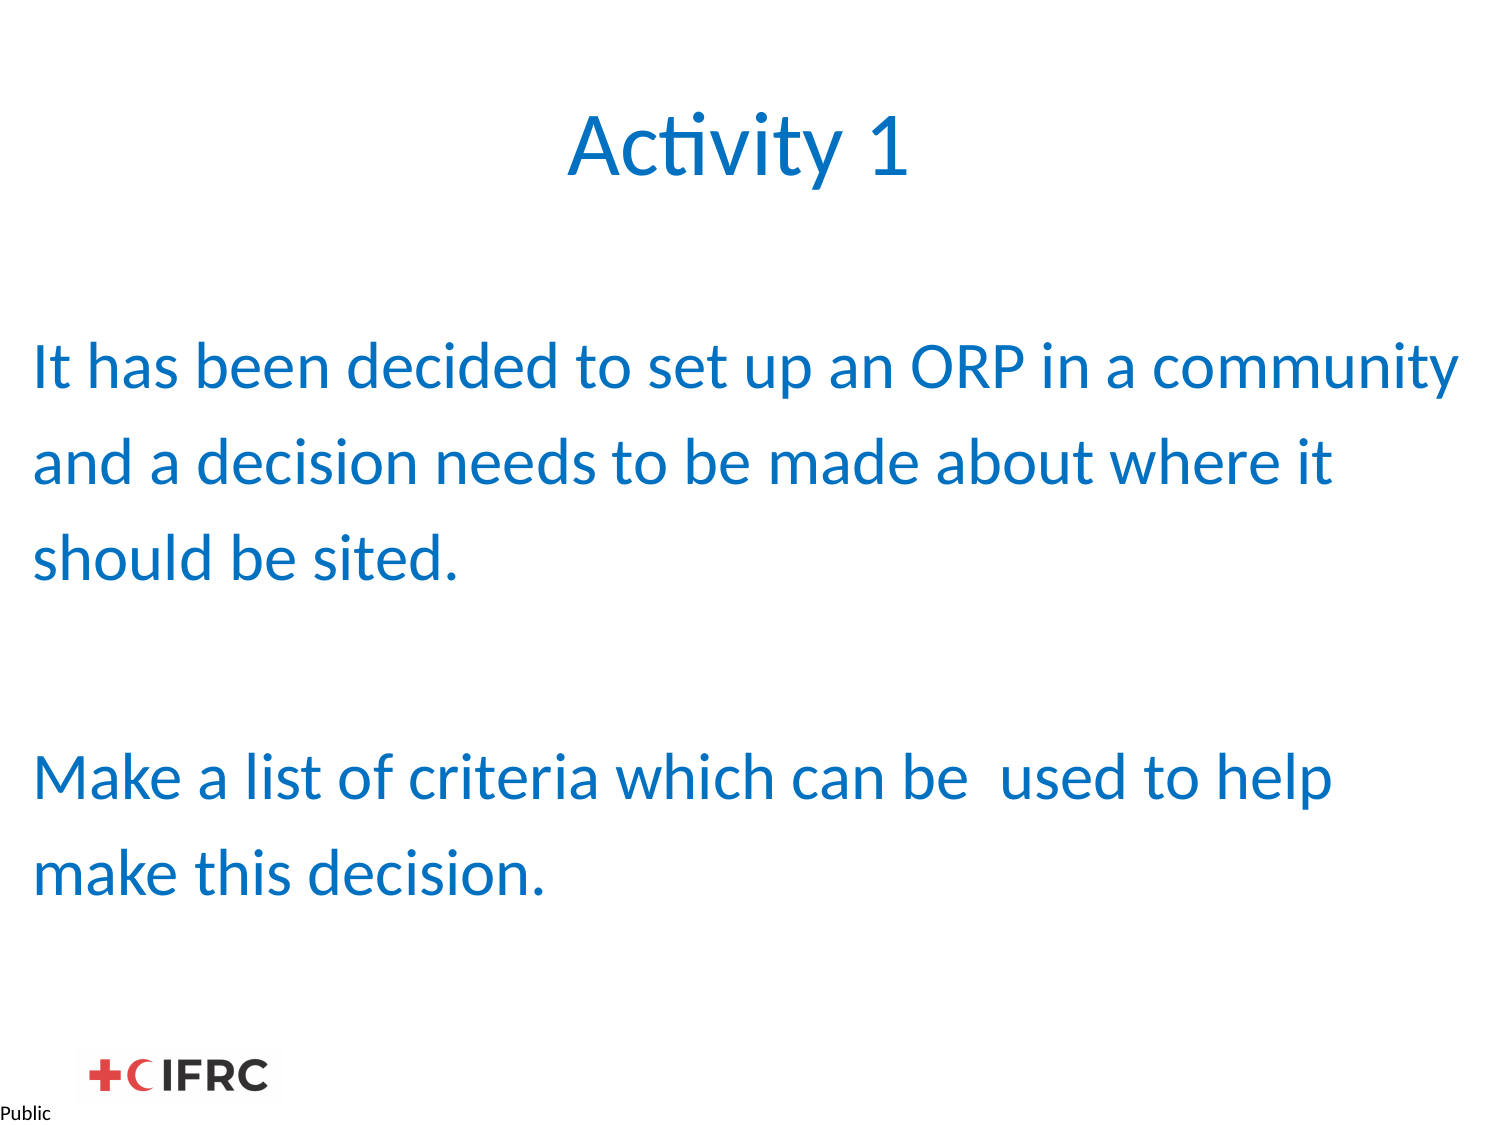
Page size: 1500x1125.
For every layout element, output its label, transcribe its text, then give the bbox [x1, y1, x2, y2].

title Activity 1 [75, 45, 1425, 233]
list It has been decided to set up an ORP in a community and a decision needs to be made about where it should be sited. Make a list of criteria which can be used to help make this decision. [17, 297, 1483, 988]
picture [75, 1045, 283, 1106]
